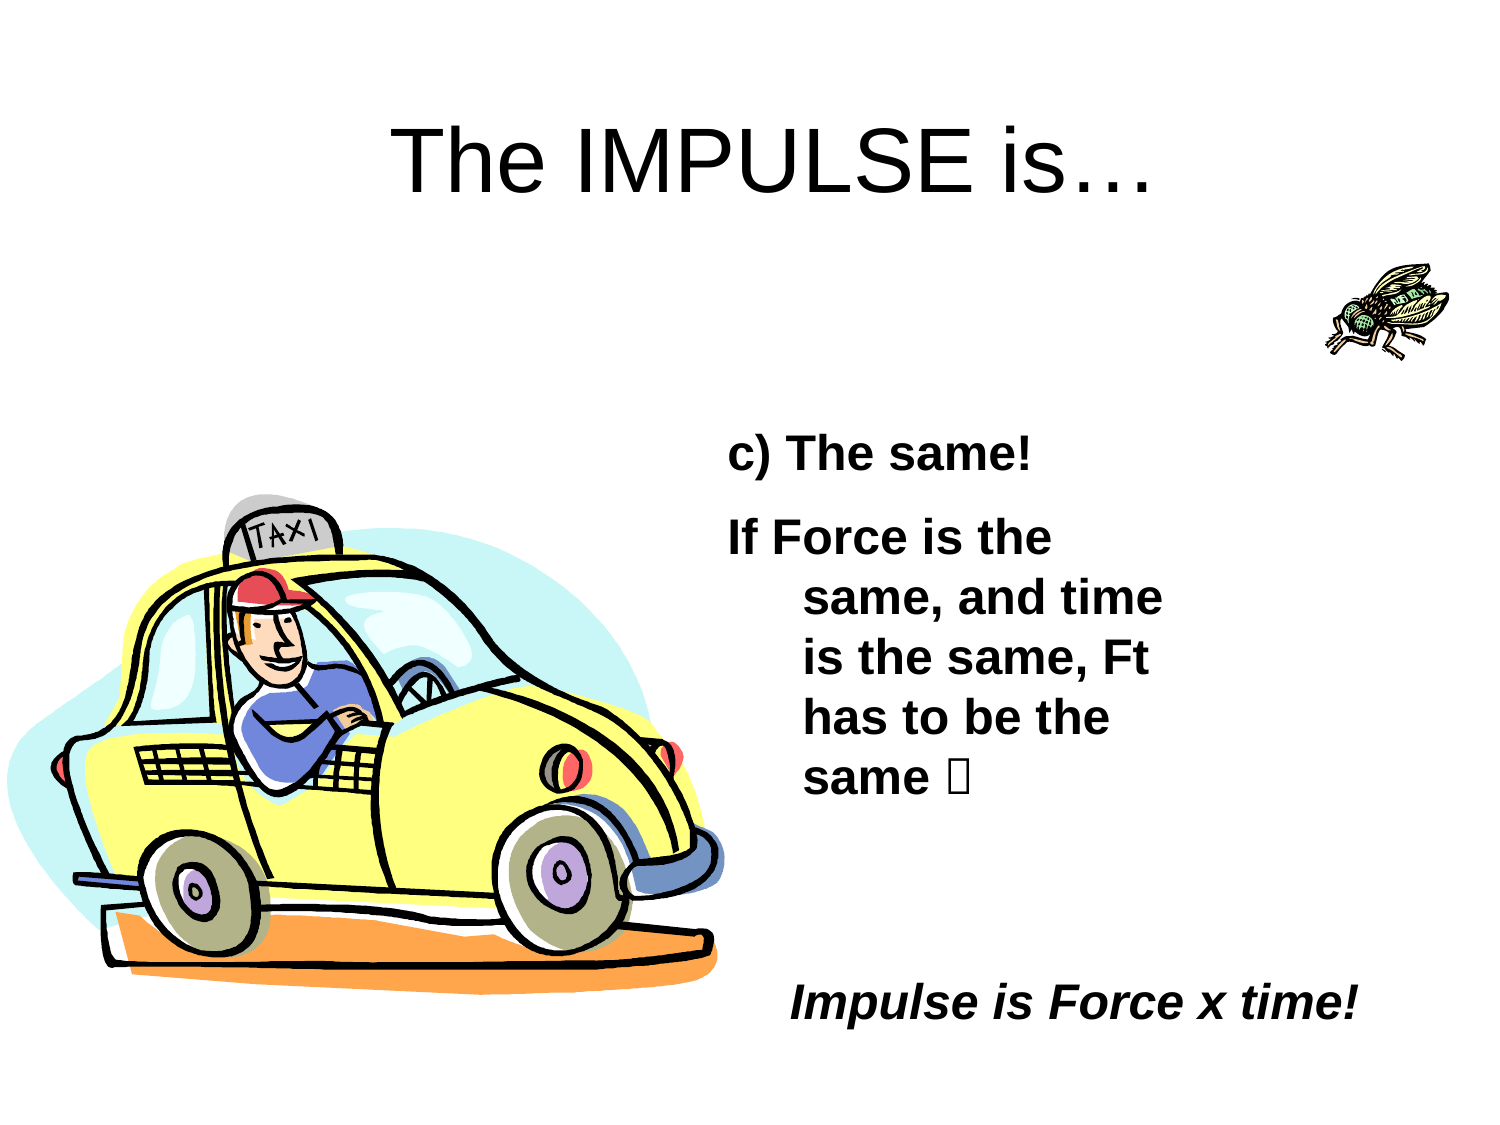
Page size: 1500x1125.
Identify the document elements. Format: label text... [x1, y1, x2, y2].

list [0, 487, 732, 1003]
text_box Impulse is Force x time! [774, 962, 1425, 1038]
text_box c) The same! If Force is the same, and time is the same, Ft has to be the same  [712, 412, 1200, 813]
text_box The IMPULSE is… [99, 62, 1450, 250]
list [1324, 262, 1451, 362]
